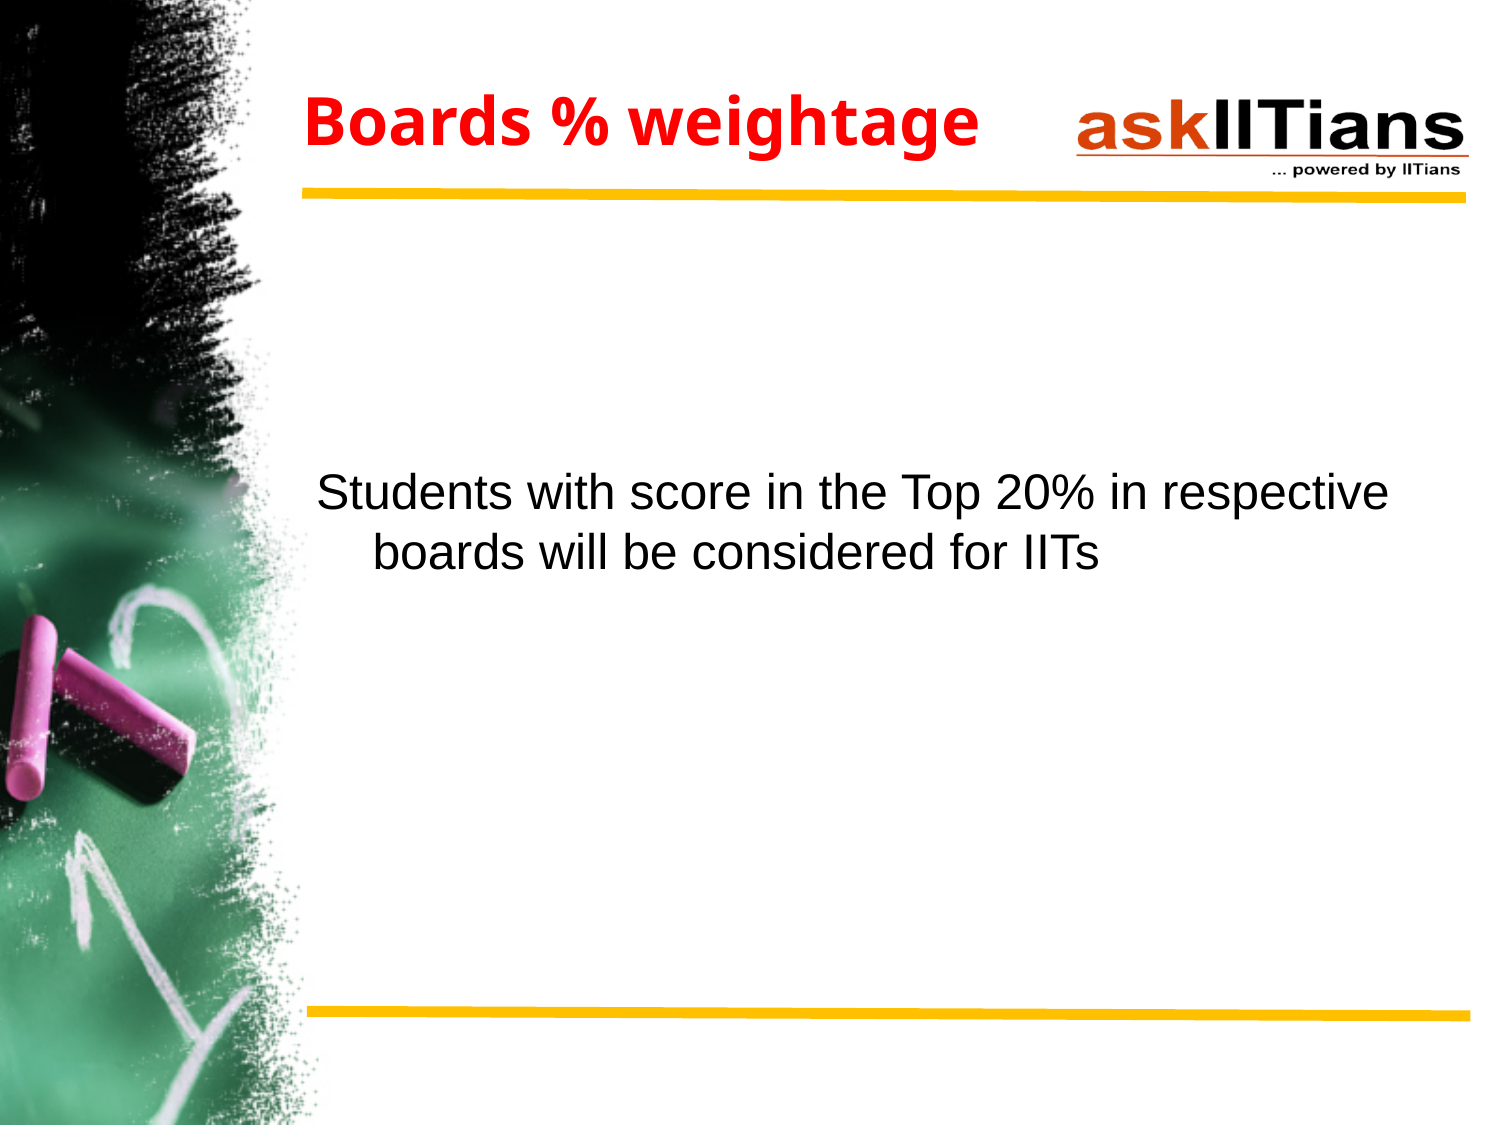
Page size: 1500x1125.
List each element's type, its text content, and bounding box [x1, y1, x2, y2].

list Students with score in the Top 20% in respective boards will be considered for IITs [300, 451, 1407, 705]
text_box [306, 1011, 1471, 1017]
title Boards % weightage [287, 49, 1438, 188]
picture [0, 0, 1500, 1125]
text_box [301, 192, 949, 198]
